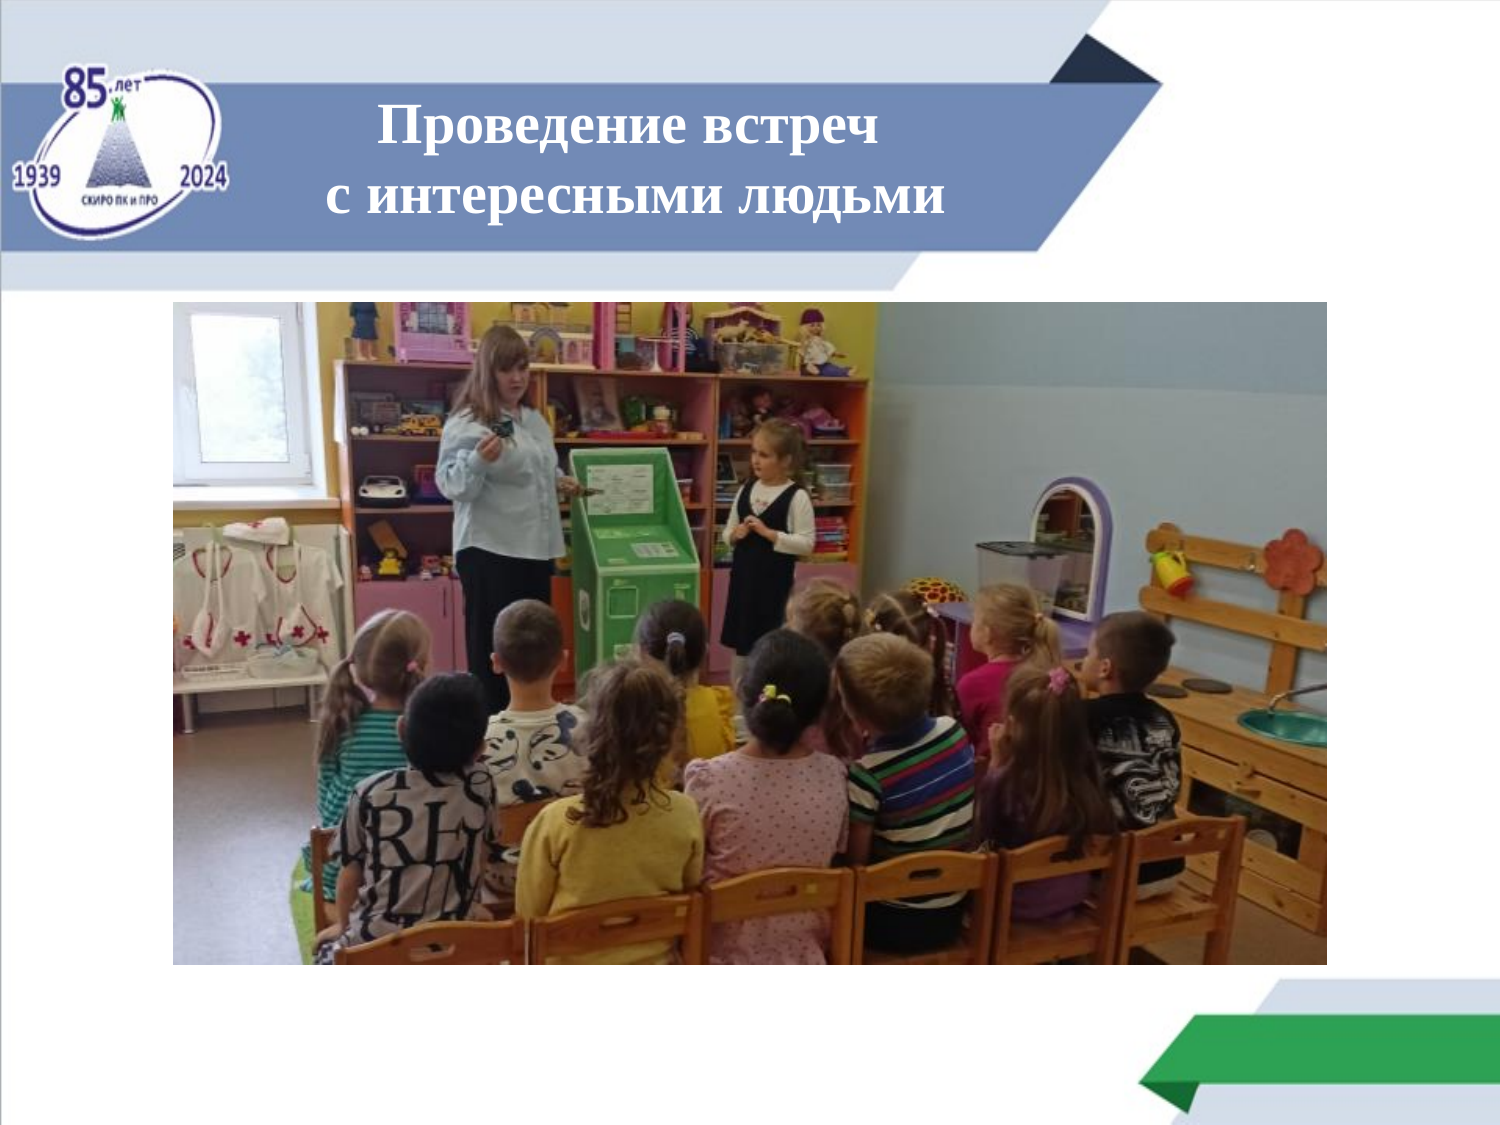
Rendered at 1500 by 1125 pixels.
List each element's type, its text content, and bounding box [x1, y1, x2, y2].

picture [0, 0, 1500, 1125]
title Проведение встреч с интересными людьми [0, 30, 1322, 279]
